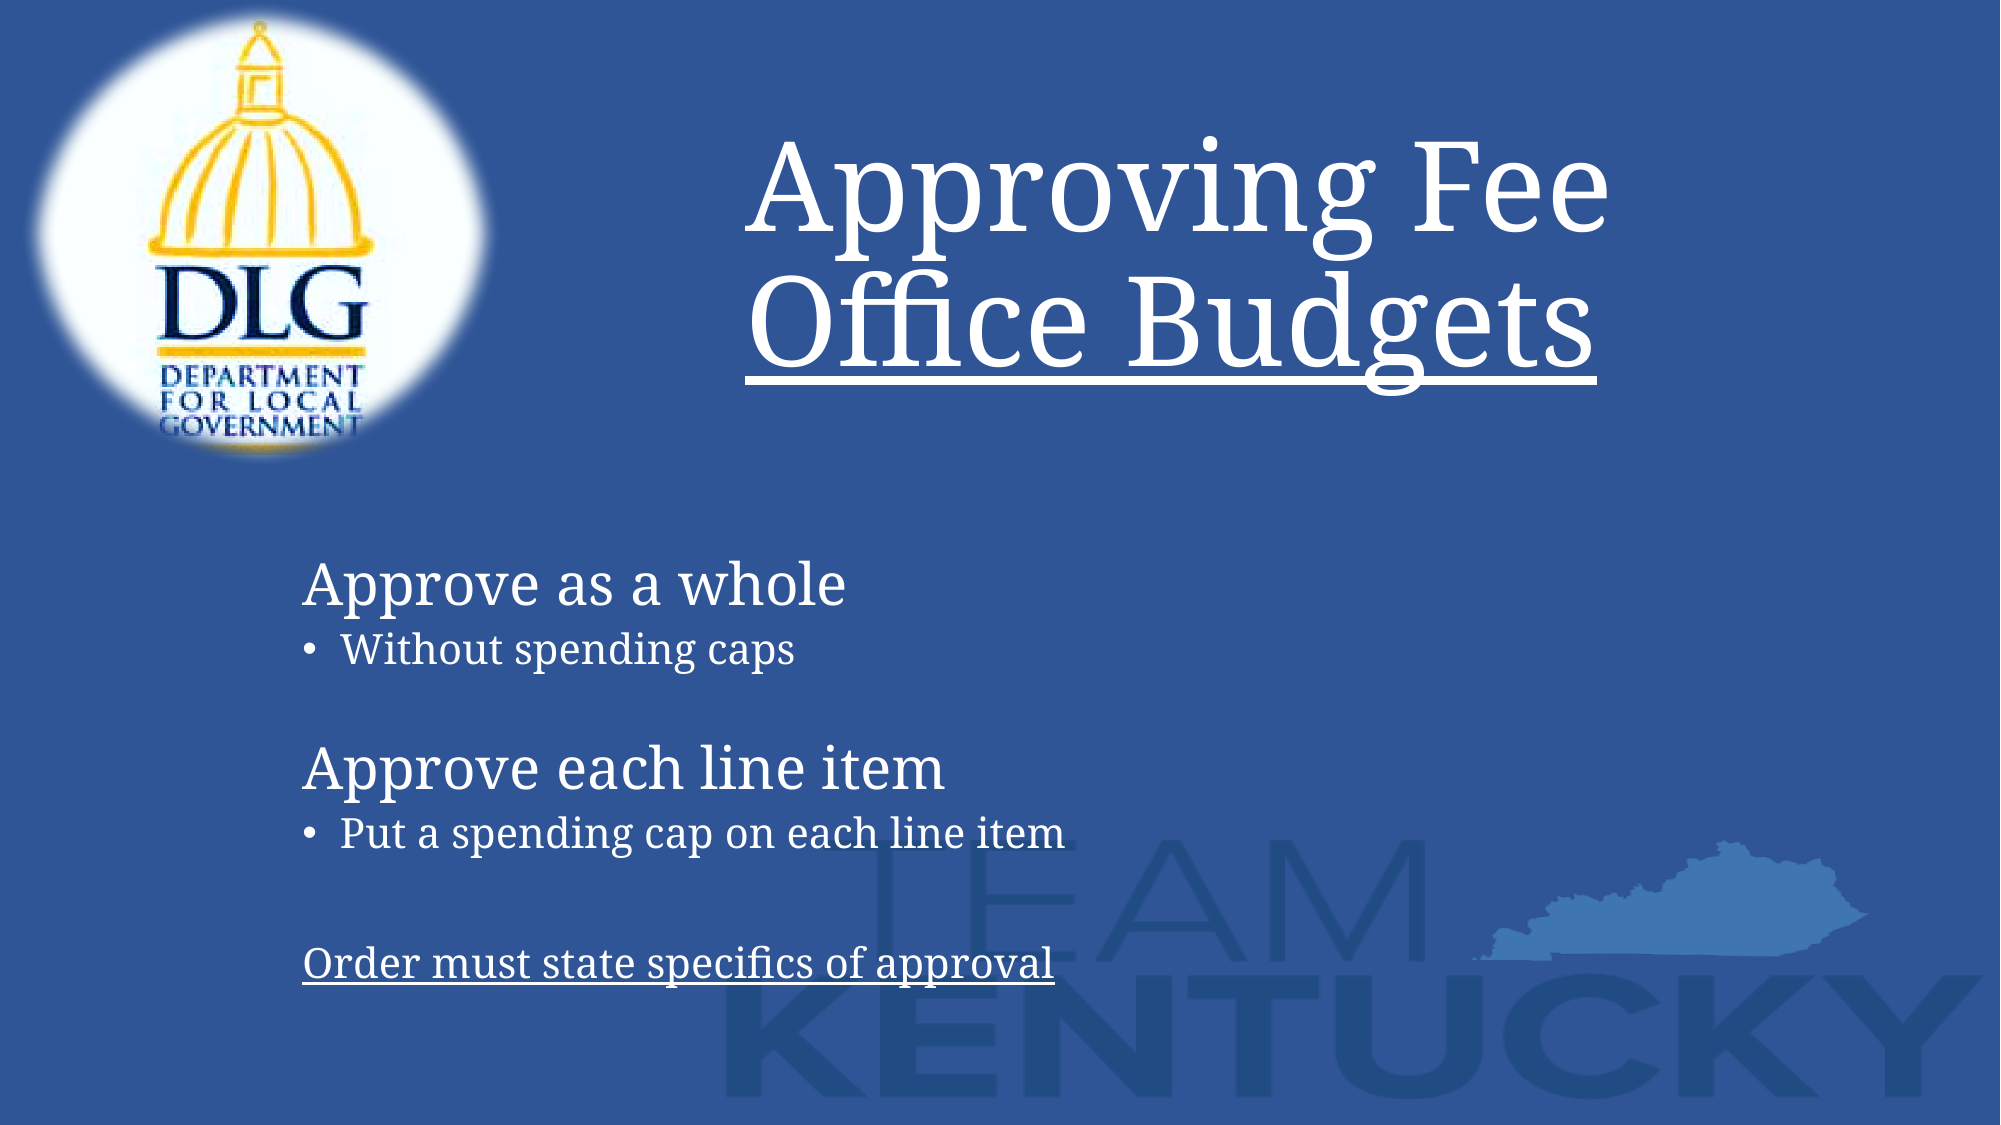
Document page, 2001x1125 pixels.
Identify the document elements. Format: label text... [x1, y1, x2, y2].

title Approving Fee Office Budgets [580, 82, 1863, 299]
list Approve as a whole Without spending caps Approve each line item Put a spending cap on each line item Order must state specifics of approval [137, 299, 1863, 1014]
picture [41, 21, 481, 402]
